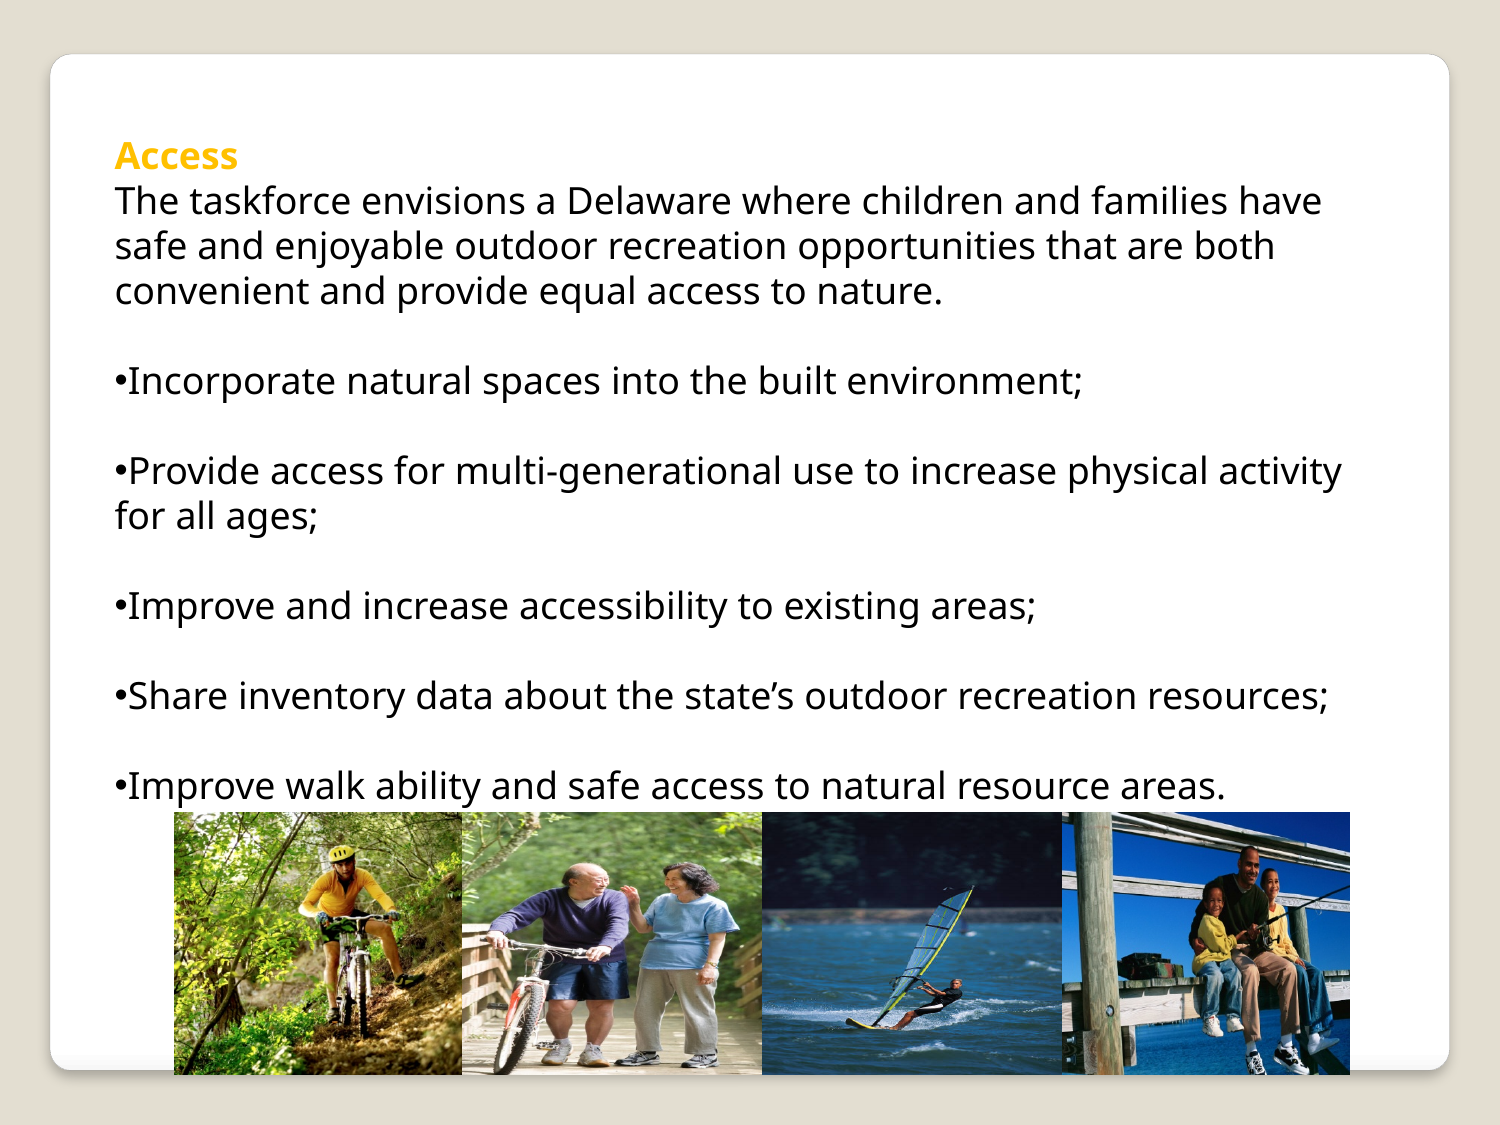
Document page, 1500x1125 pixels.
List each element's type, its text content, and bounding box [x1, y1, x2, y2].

text_box Access The taskforce envisions a Delaware where children and families have safe and enjoyable outdoor recreation opportunities that are both convenient and provide equal access to nature. Incorporate natural spaces into the built environment; Provide access for multi-generational use to increase physical activity for all ages; Improve and increase accessibility to existing areas; Share inventory data about the state’s outdoor recreation resources; Improve walk ability and safe access to natural resource areas. [99, 124, 1363, 815]
picture [174, 812, 1351, 1076]
